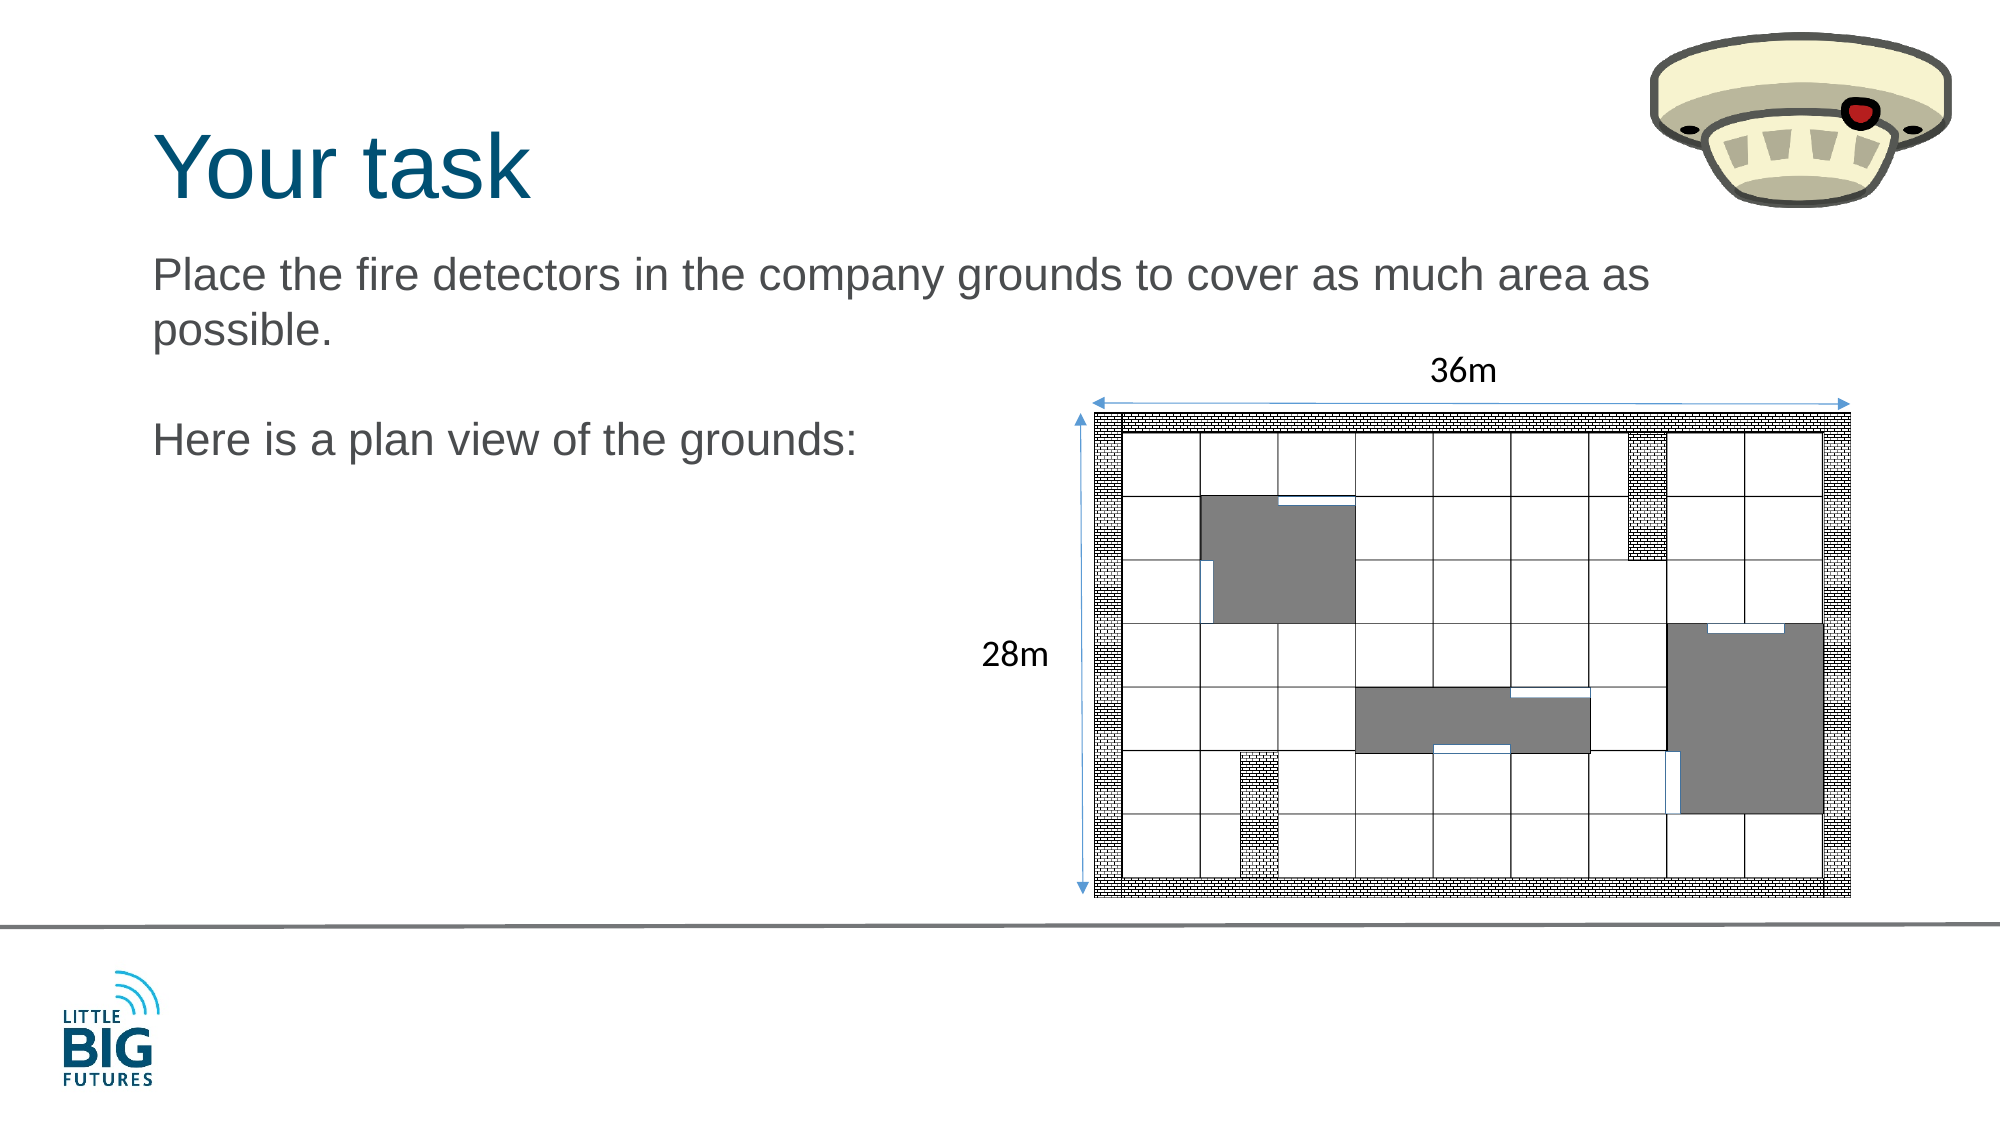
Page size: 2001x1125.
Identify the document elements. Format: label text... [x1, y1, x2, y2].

text_box Place the fire detectors in the company grounds to cover as much area as possible. Here is a plan view of the grounds: [137, 237, 1733, 472]
text_box 36m [1414, 337, 1528, 398]
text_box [1079, 398, 1863, 907]
text_box 28m [966, 621, 1079, 682]
picture [1650, 32, 1952, 208]
title Your task [137, 59, 1863, 278]
picture [27, 938, 196, 1118]
